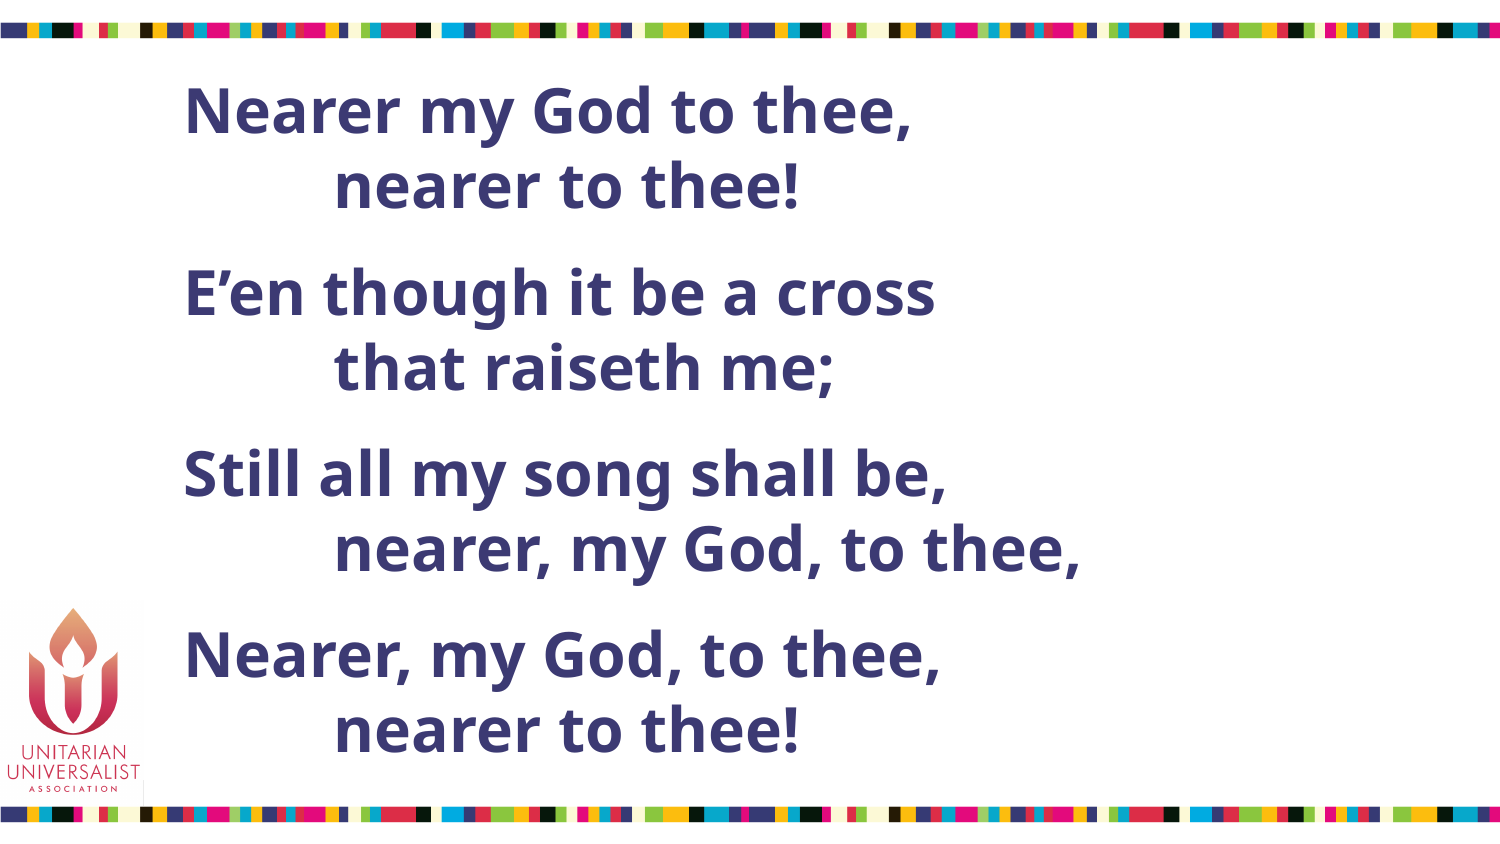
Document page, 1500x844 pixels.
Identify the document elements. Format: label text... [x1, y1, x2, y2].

text_box Nearer my God to thee, nearer to thee! E’en though it be a cross that raiseth me; Still all my song shall be, nearer, my God, to thee, Nearer, my God, to thee, nearer to thee! [168, 56, 1421, 780]
picture [0, 600, 1500, 824]
picture [0, 22, 1500, 40]
